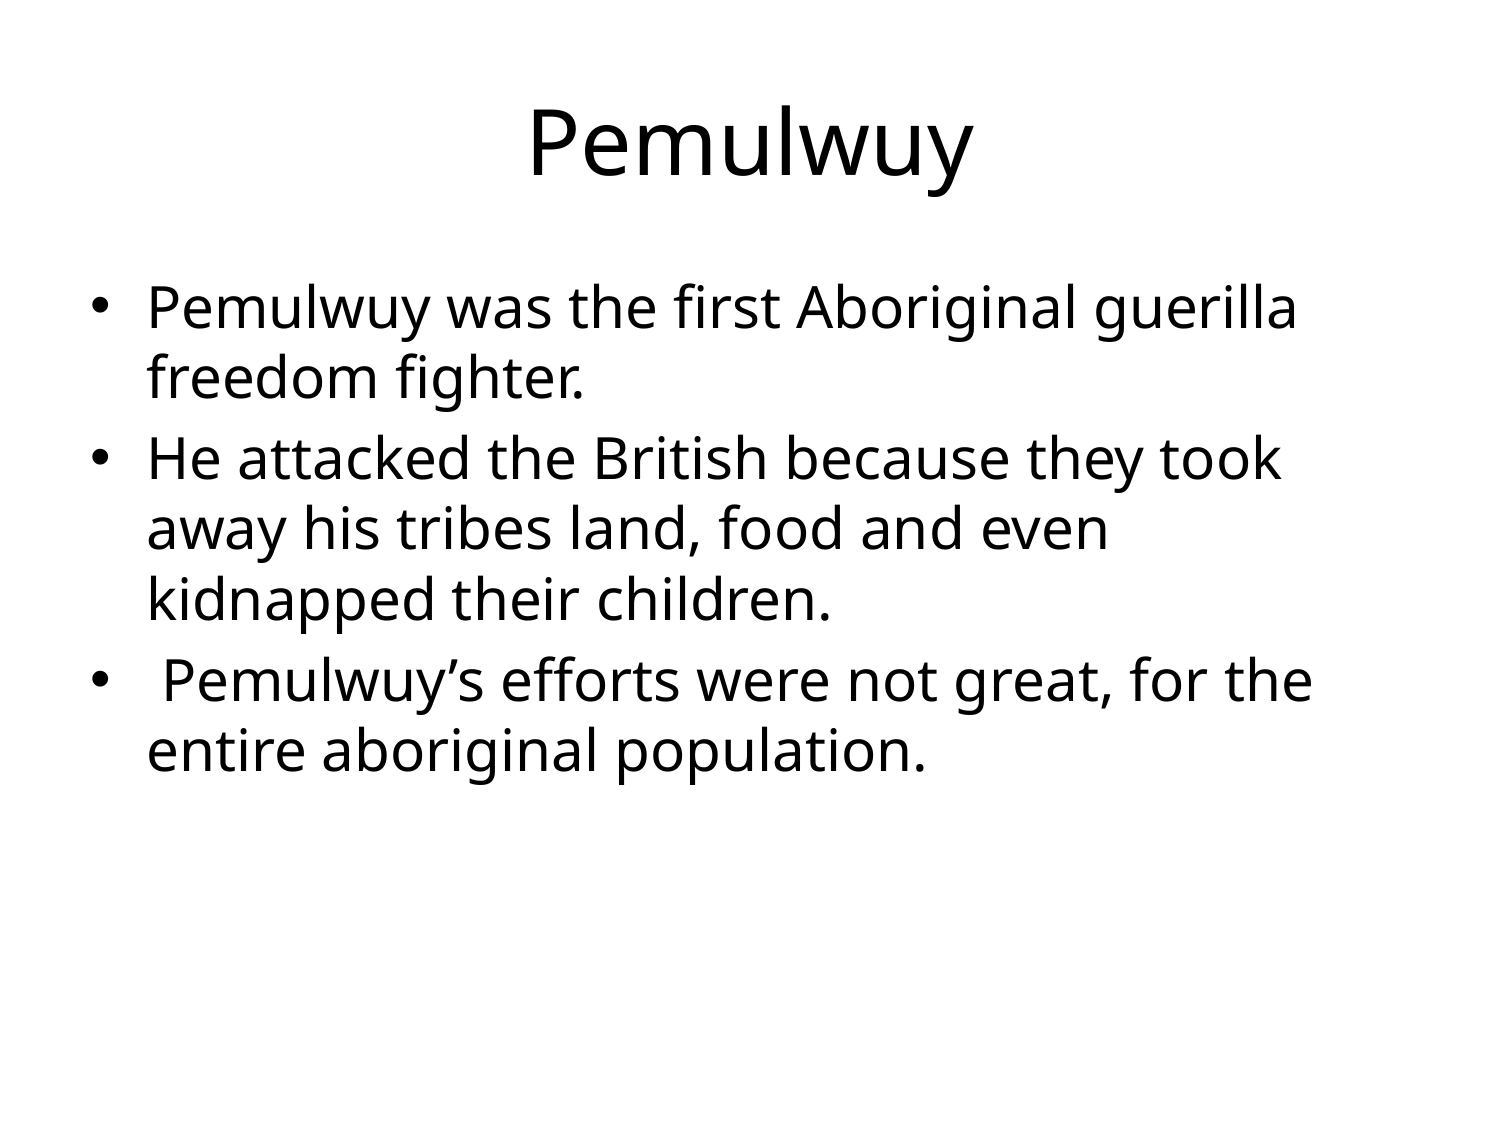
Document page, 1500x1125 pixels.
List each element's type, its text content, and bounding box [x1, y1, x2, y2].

title Pemulwuy [74, 44, 1426, 233]
list Pemulwuy was the first Aboriginal guerilla freedom fighter. He attacked the British because they took away his tribes land, food and even kidnapped their children. Pemulwuy’s efforts were not great, for the entire aboriginal population. [74, 262, 1426, 1006]
